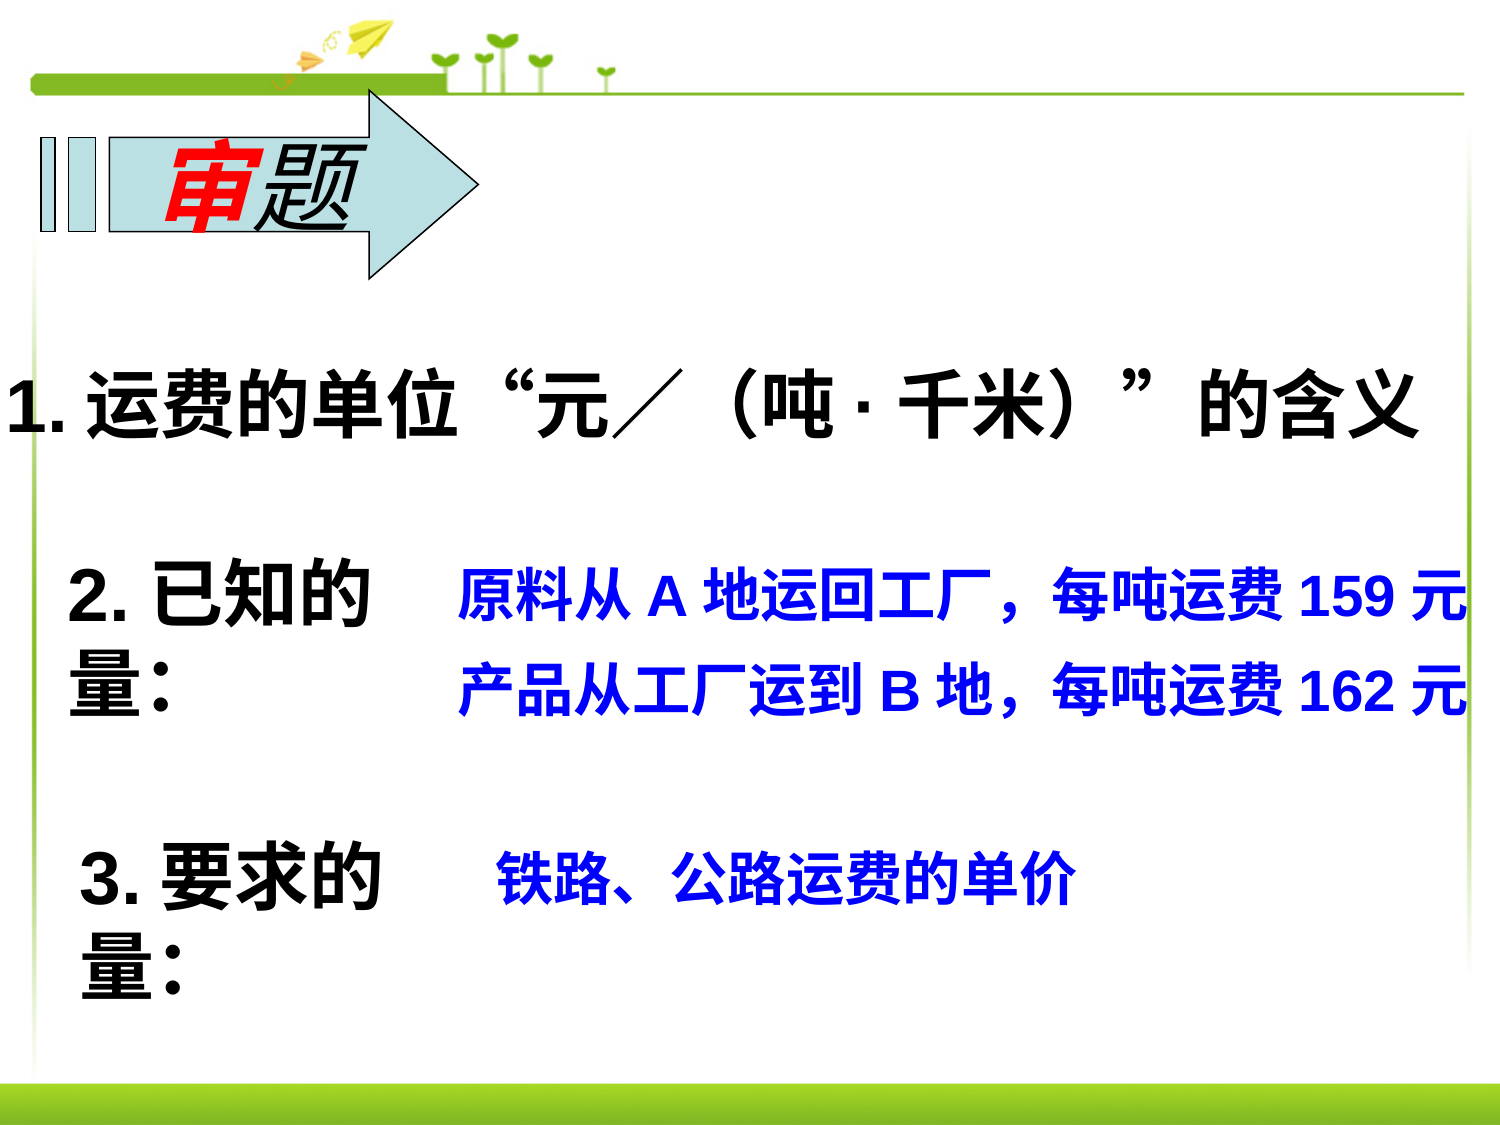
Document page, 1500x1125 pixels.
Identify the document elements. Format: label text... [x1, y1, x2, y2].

text_box 铁路、公路运费的单价 [480, 834, 1093, 919]
text_box 3.要求的量： [64, 822, 538, 1018]
picture [0, 0, 1500, 1125]
text_box 产品从工厂运到B地，每吨运费162元 [442, 645, 1497, 731]
text_box 原料从A地运回工厂，每吨运费159元 [442, 550, 1497, 636]
text_box 审题 [68, 137, 96, 232]
text_box 审题 [109, 90, 479, 279]
text_box 1.运费的单位“元∕（吨·千米）”的含义 [0, 350, 1452, 455]
text_box 审题 [41, 137, 55, 232]
text_box 2.已知的量： [53, 538, 526, 734]
